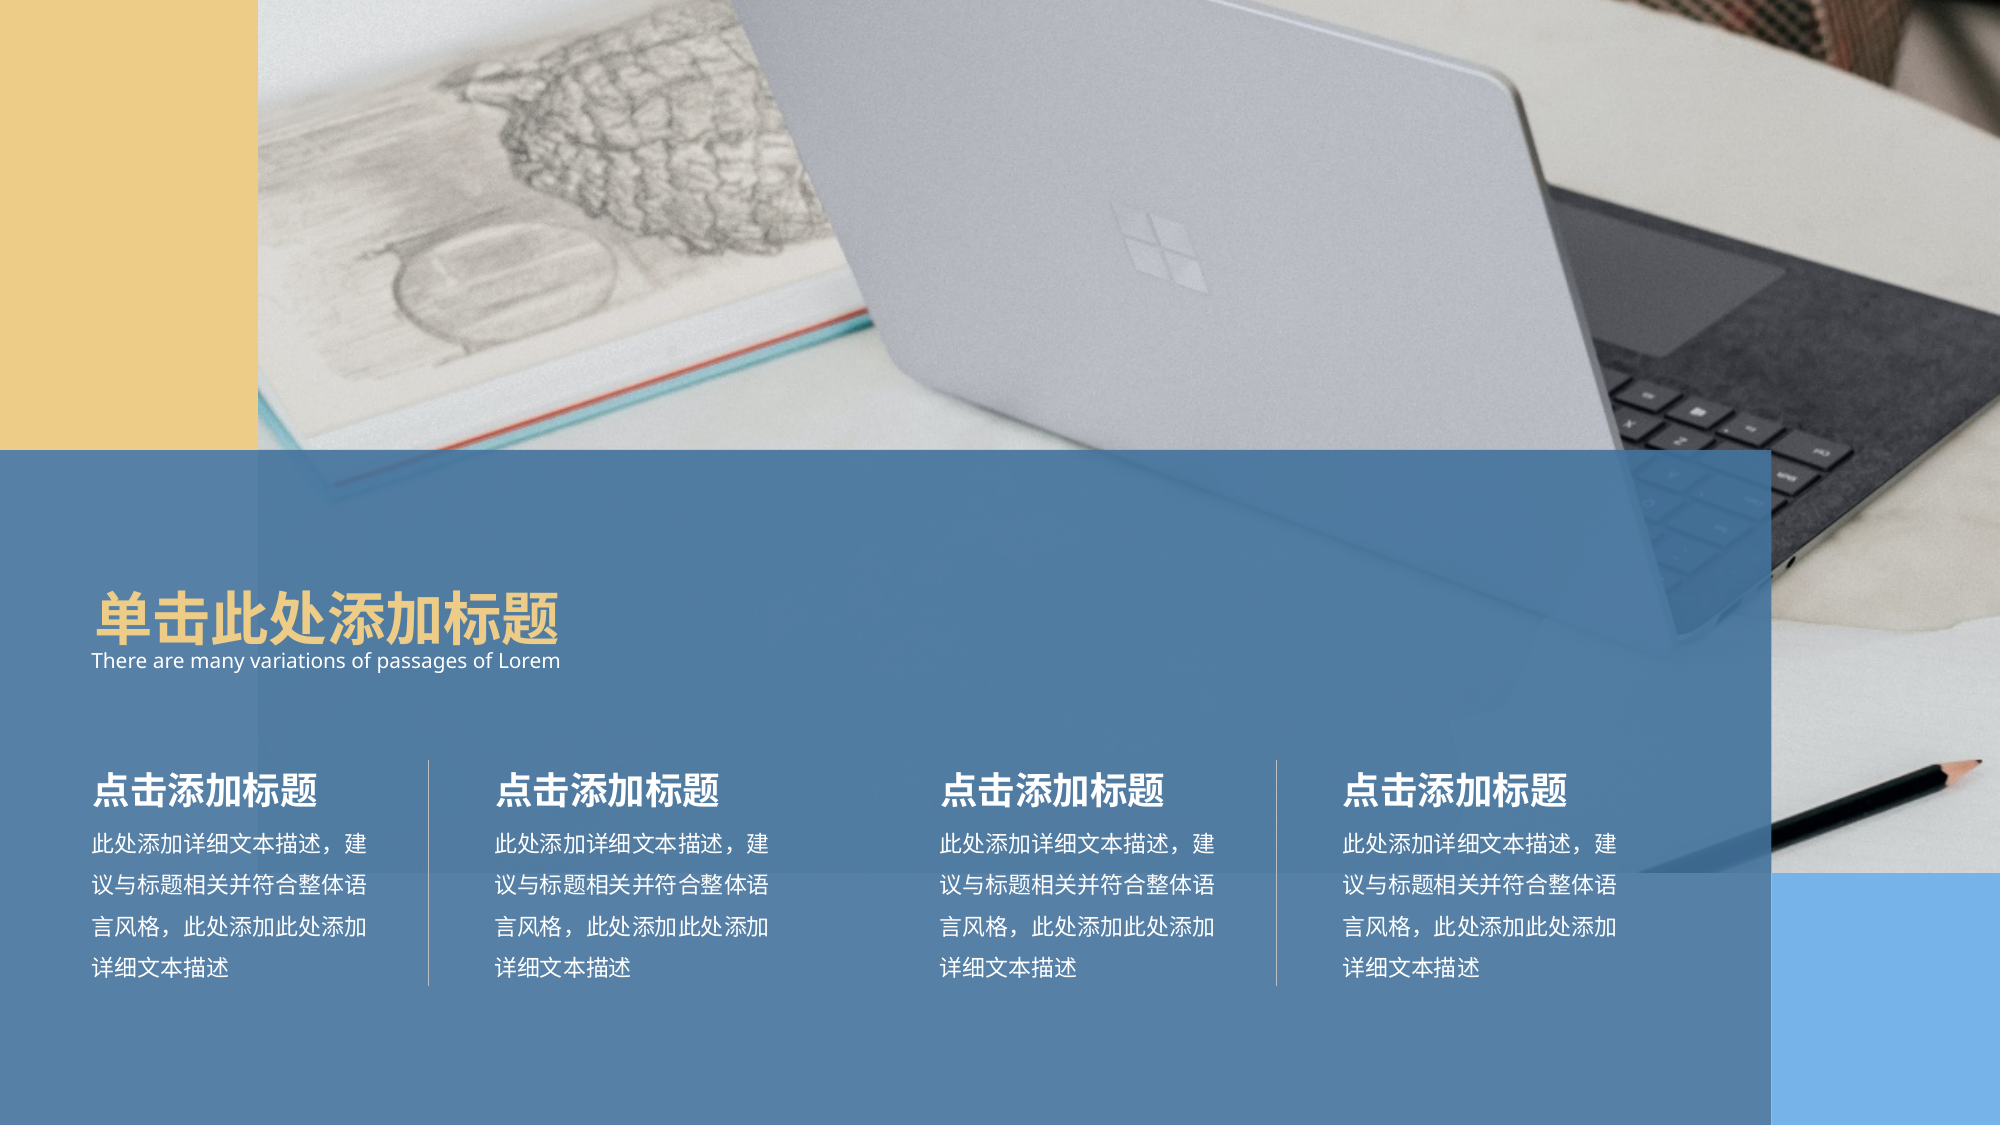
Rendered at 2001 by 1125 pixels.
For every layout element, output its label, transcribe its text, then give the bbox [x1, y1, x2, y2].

text_box [1770, 873, 2000, 1125]
picture [257, 0, 2000, 873]
text_box [0, 0, 257, 451]
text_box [924, 759, 1235, 987]
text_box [76, 759, 387, 987]
text_box There are many variations of passages of Lorem [76, 640, 257, 680]
text_box 单击此处添加标题 [79, 575, 257, 640]
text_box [1326, 759, 1637, 987]
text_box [478, 759, 789, 987]
text_box [0, 451, 1770, 1125]
